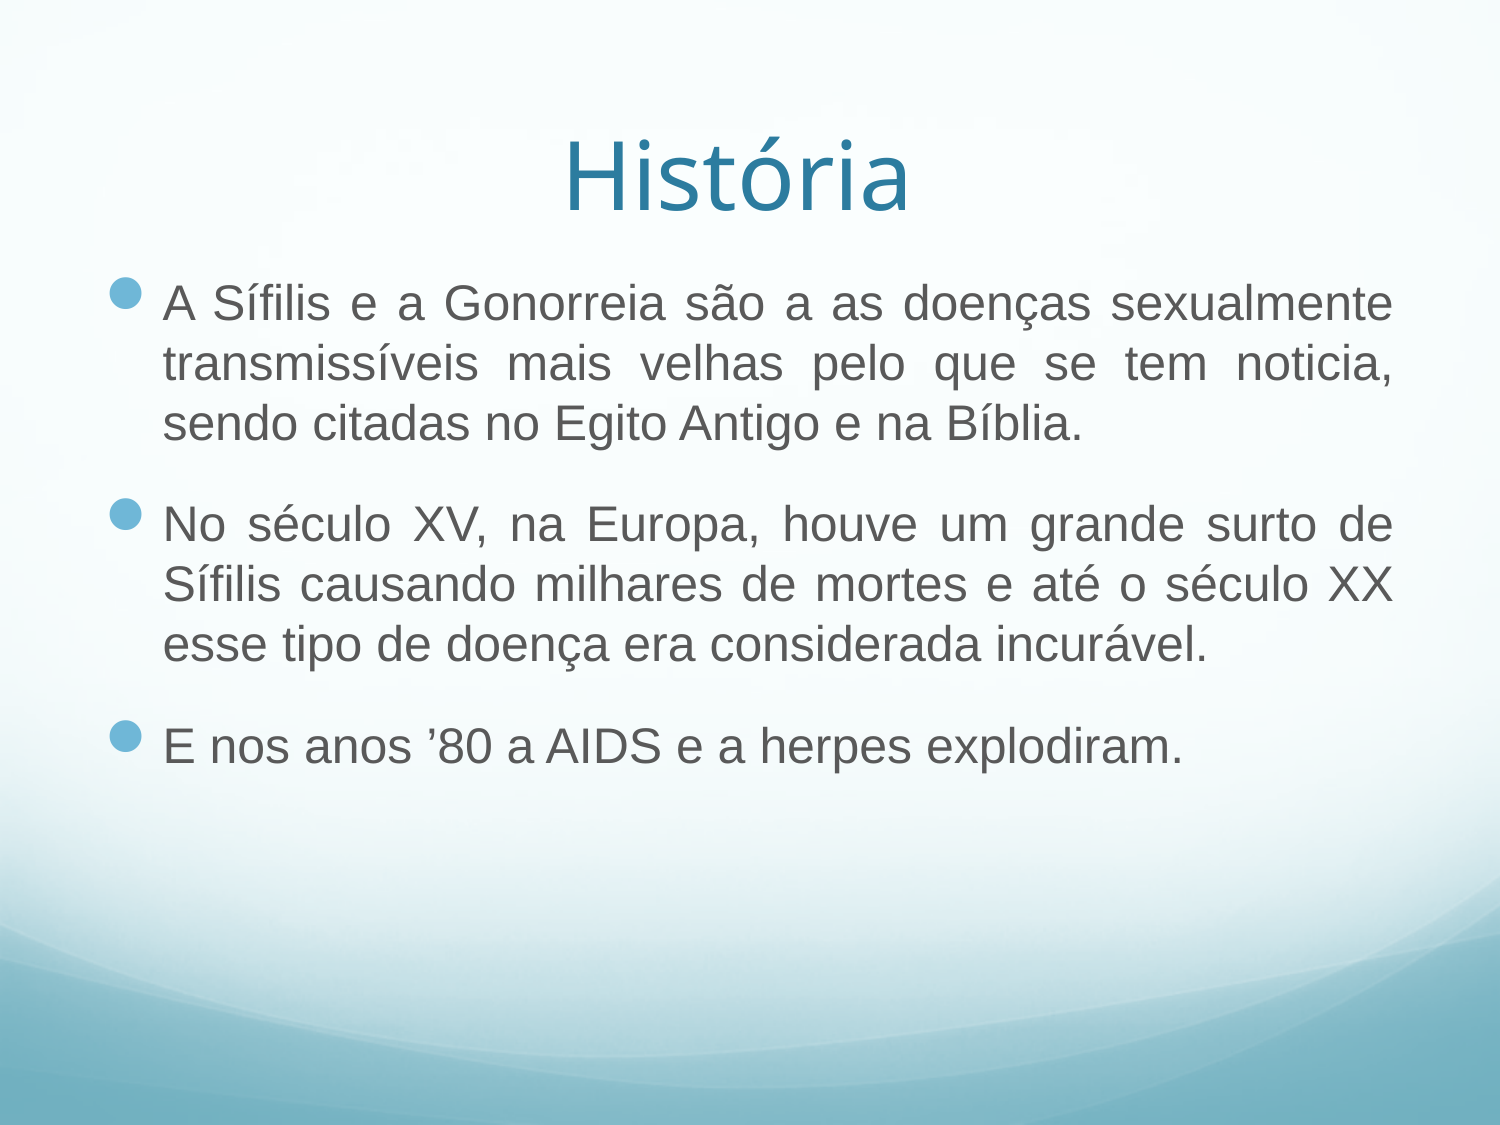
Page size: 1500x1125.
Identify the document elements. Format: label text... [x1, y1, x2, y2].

list A Sífilis e a Gonorreia são a as doenças sexualmente transmissíveis mais velhas pelo que se tem noticia, sendo citadas no Egito Antigo e na Bíblia. No século XV, na Europa, houve um grande surto de Sífilis causando milhares de mortes e até o século XX esse tipo de doença era considerada incurável. E nos anos ’80 a AIDS e a herpes explodiram. [90, 262, 1410, 975]
title História [90, 17, 1410, 237]
